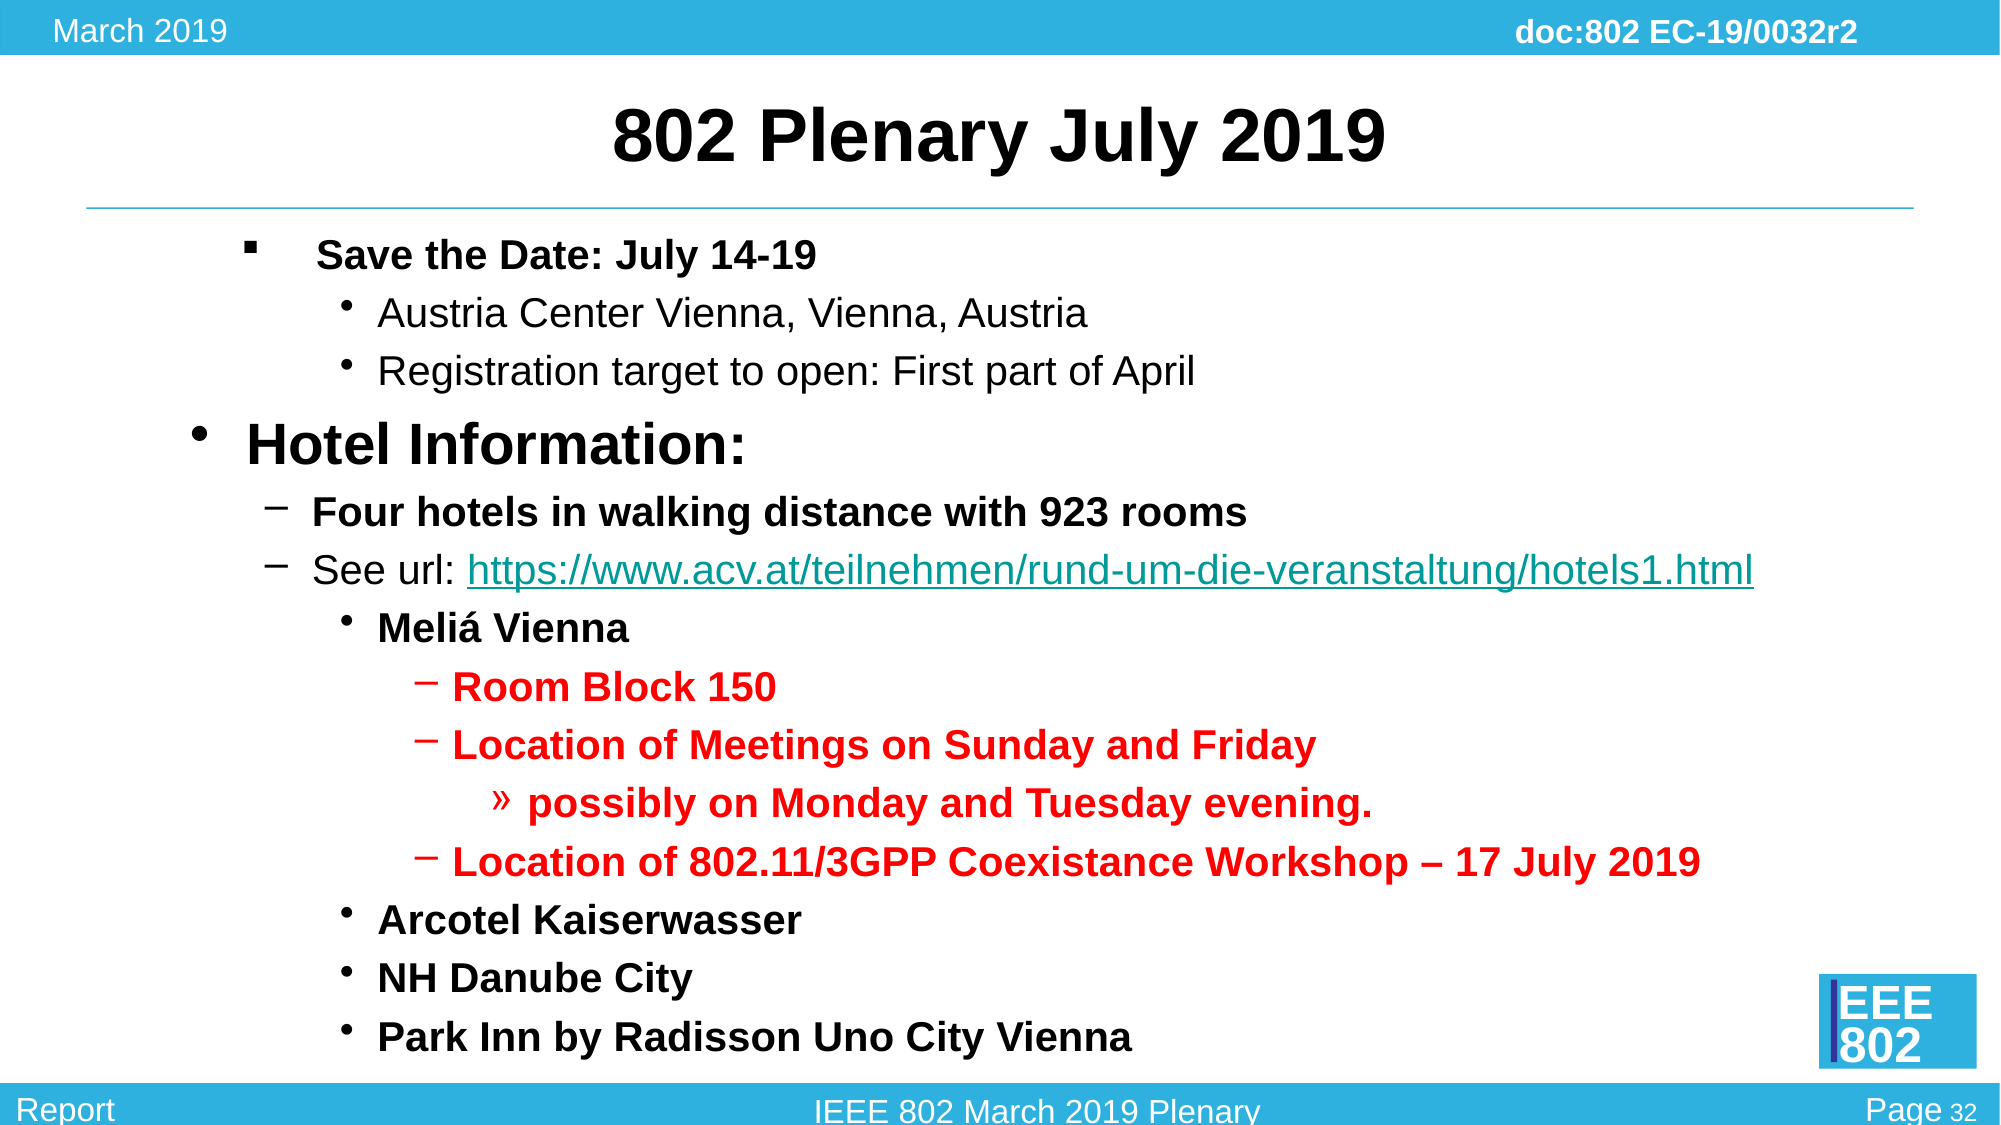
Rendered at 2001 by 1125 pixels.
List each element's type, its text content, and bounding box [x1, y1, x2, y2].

list Save the Date: July 14-19 Austria Center Vienna, Vienna, Austria Registration target to open: First part of April Hotel Information: Four hotels in walking distance with 923 rooms See url: https://www.acv.at/teilnehmen/rund-um-die-veranstaltung/hotels1.html Meliá Vienna Room Block 150 Location of Meetings on Sunday and Friday possibly on Monday and Tuesday evening. Location of 802.11/3GPP Coexistance Workshop – 17 July 2019 Arcotel Kaiserwasser NH Danube City Park Inn by Radisson Uno City Vienna [174, 220, 1813, 1088]
title 802 Plenary July 2019 [99, 66, 1900, 197]
